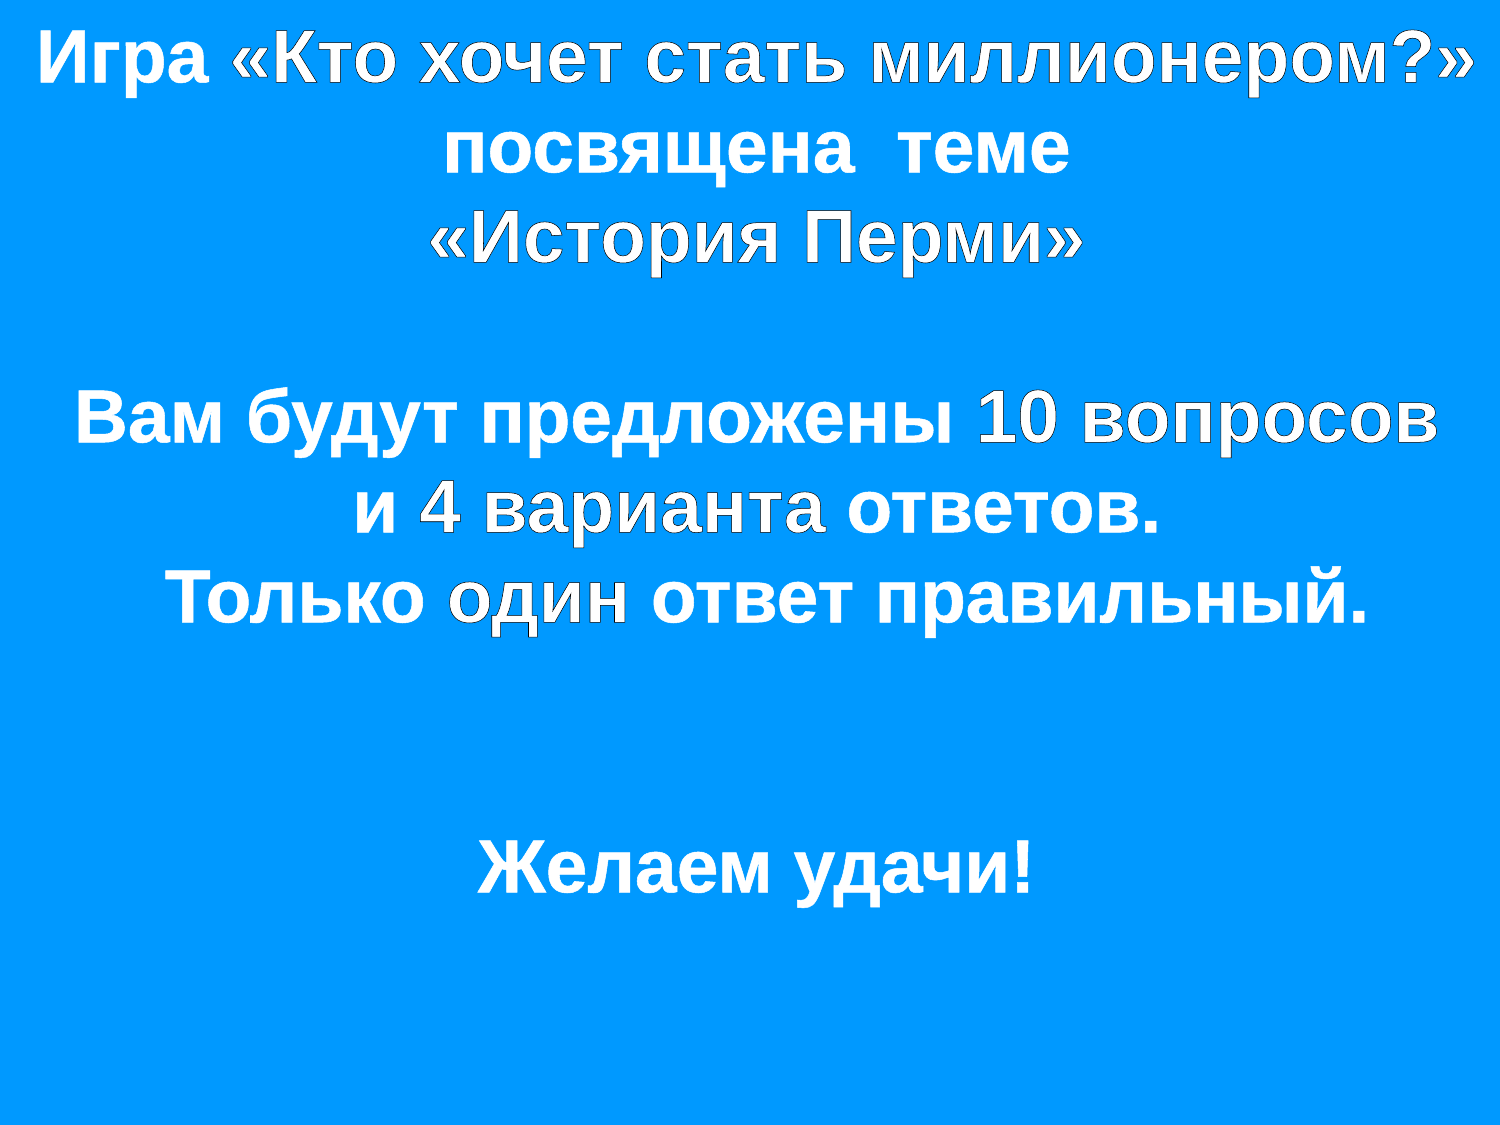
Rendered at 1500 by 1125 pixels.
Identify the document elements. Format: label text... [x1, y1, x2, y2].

text_box Игра «Кто хочет стать миллионером?» посвящена теме «История Перми» Вам будут предложены 10 вопросов и 4 варианта ответов. Только один ответ правильный. Желаем удачи! [20, 0, 1493, 915]
